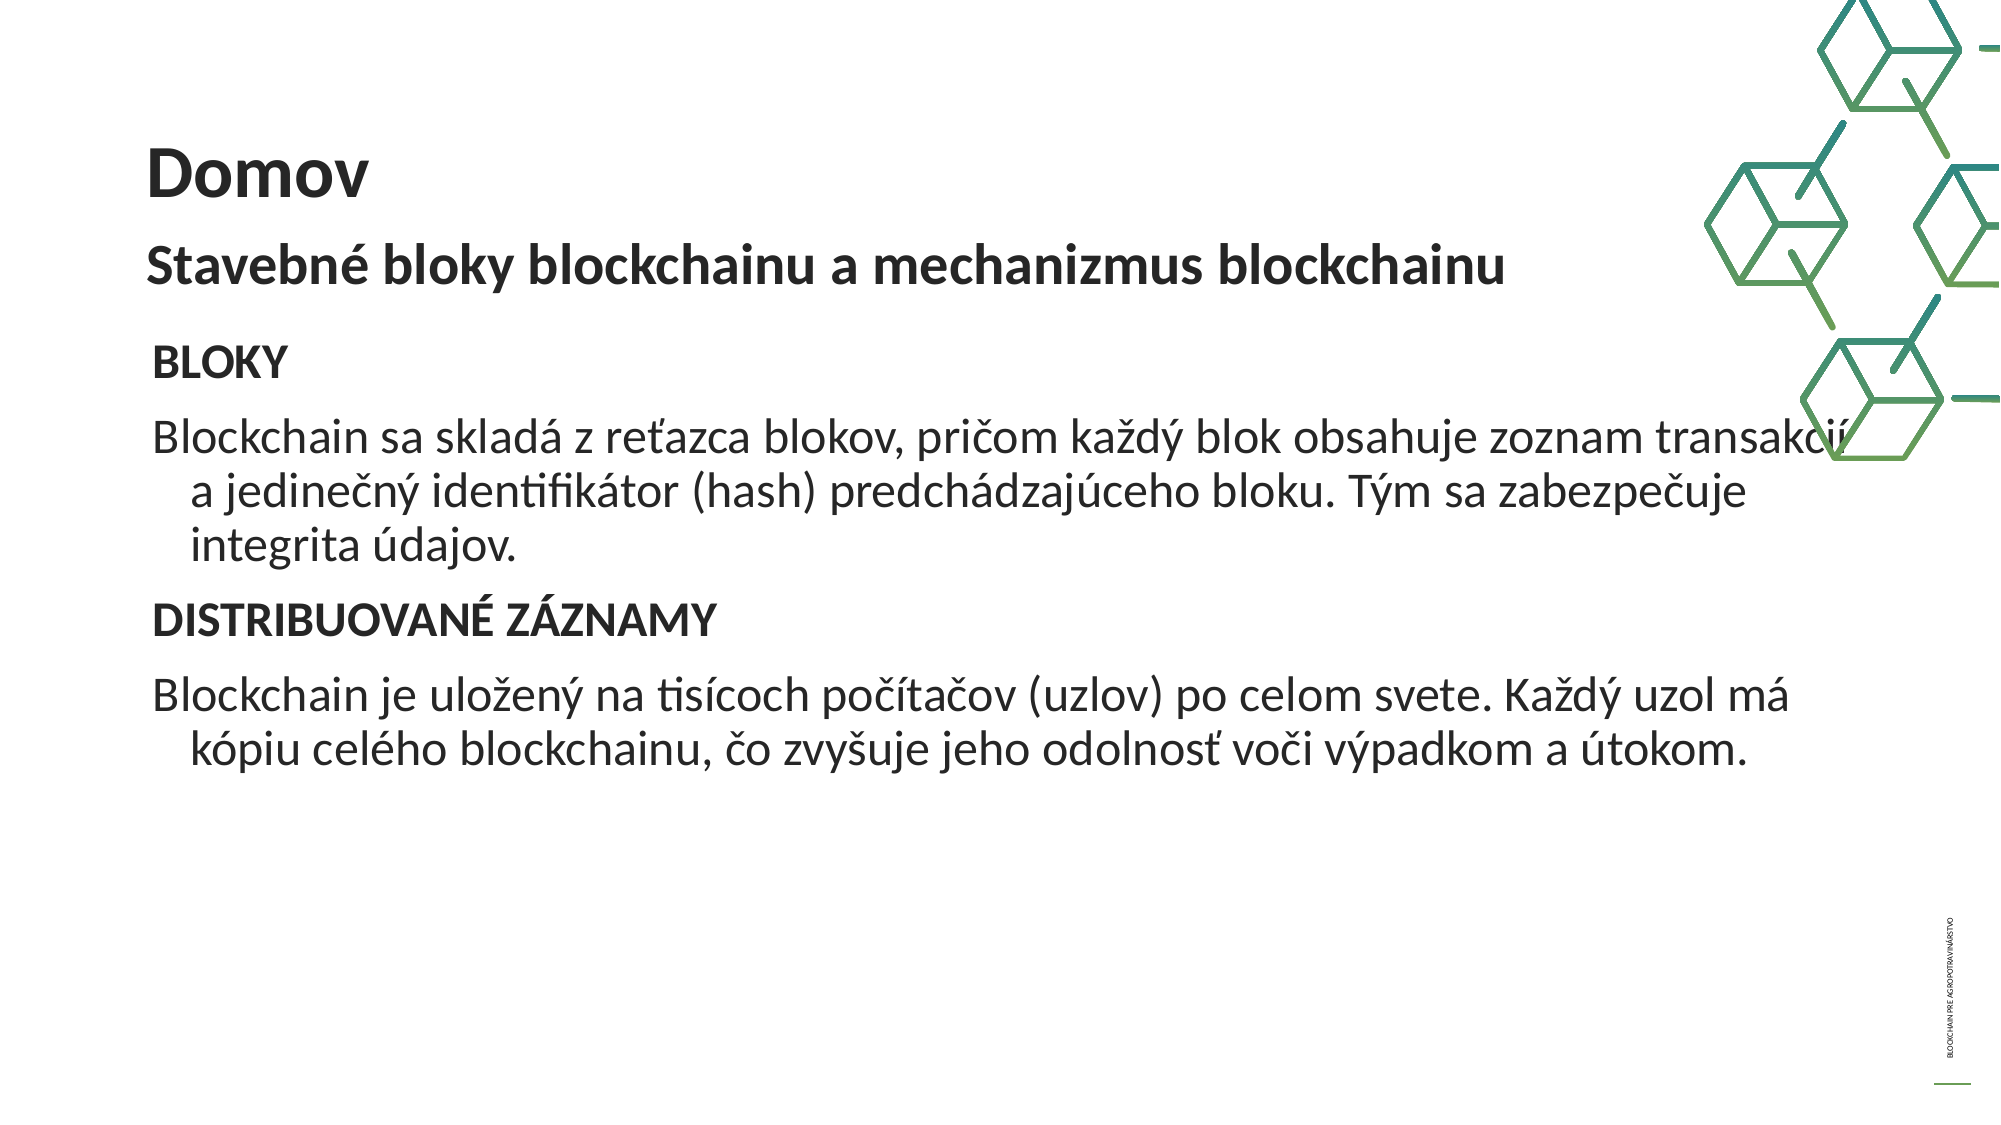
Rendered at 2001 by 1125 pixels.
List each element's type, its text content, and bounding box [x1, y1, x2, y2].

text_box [1703, 0, 2000, 462]
list BLOKY Blockchain sa skladá z reťazca blokov, pričom každý blok obsahuje zoznam transakcií a jedinečný identifikátor (hash) predchádzajúceho bloku. Tým sa zabezpečuje integrita údajov. DISTRIBUOVANÉ ZÁZNAMY Blockchain je uložený na tisícoch počítačov (uzlov) po celom svete. Každý uzol má kópiu celého blockchainu, čo zvyšuje jeho odolnosť voči výpadkom a útokom. [138, 337, 1877, 960]
list Domov Stavebné bloky blockchainu a mechanizmus blockchainu [130, 124, 1698, 337]
